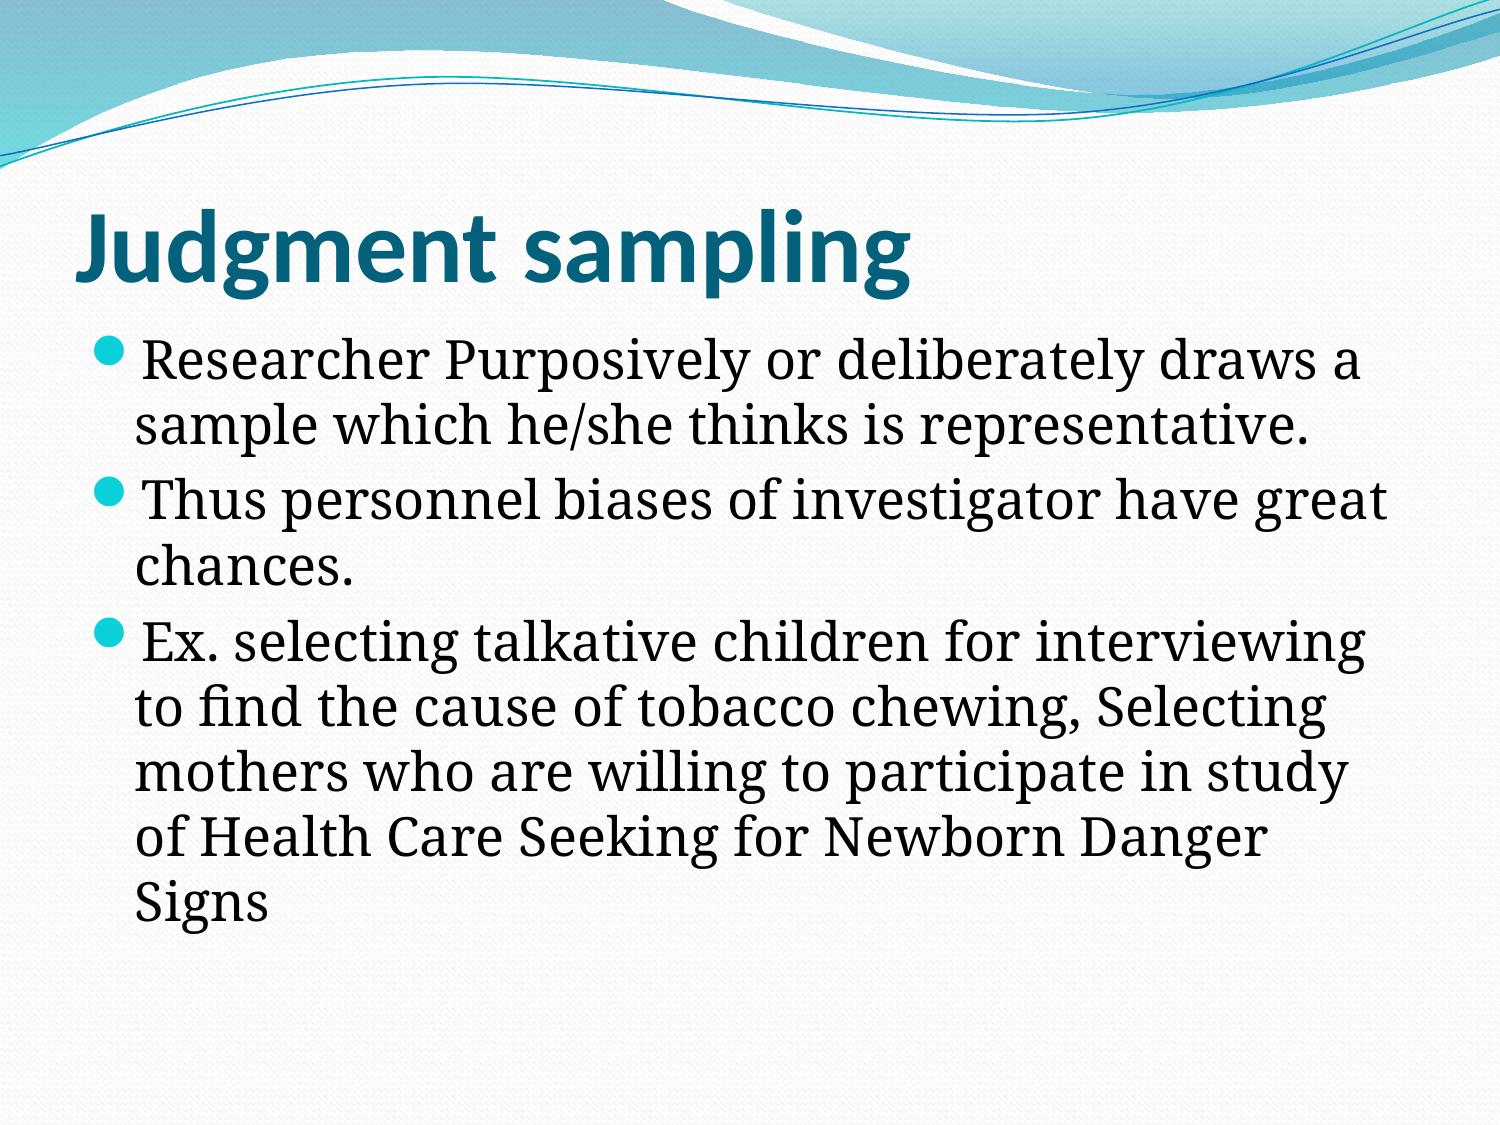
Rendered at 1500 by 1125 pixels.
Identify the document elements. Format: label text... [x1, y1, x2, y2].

list Researcher Purposively or deliberately draws a sample which he/she thinks is representative. Thus personnel biases of investigator have great chances. Ex. selecting talkative children for interviewing to find the cause of tobacco chewing, Selecting mothers who are willing to participate in study of Health Care Seeking for Newborn Danger Signs [75, 317, 1425, 1038]
title Judgment sampling [75, 115, 1425, 303]
